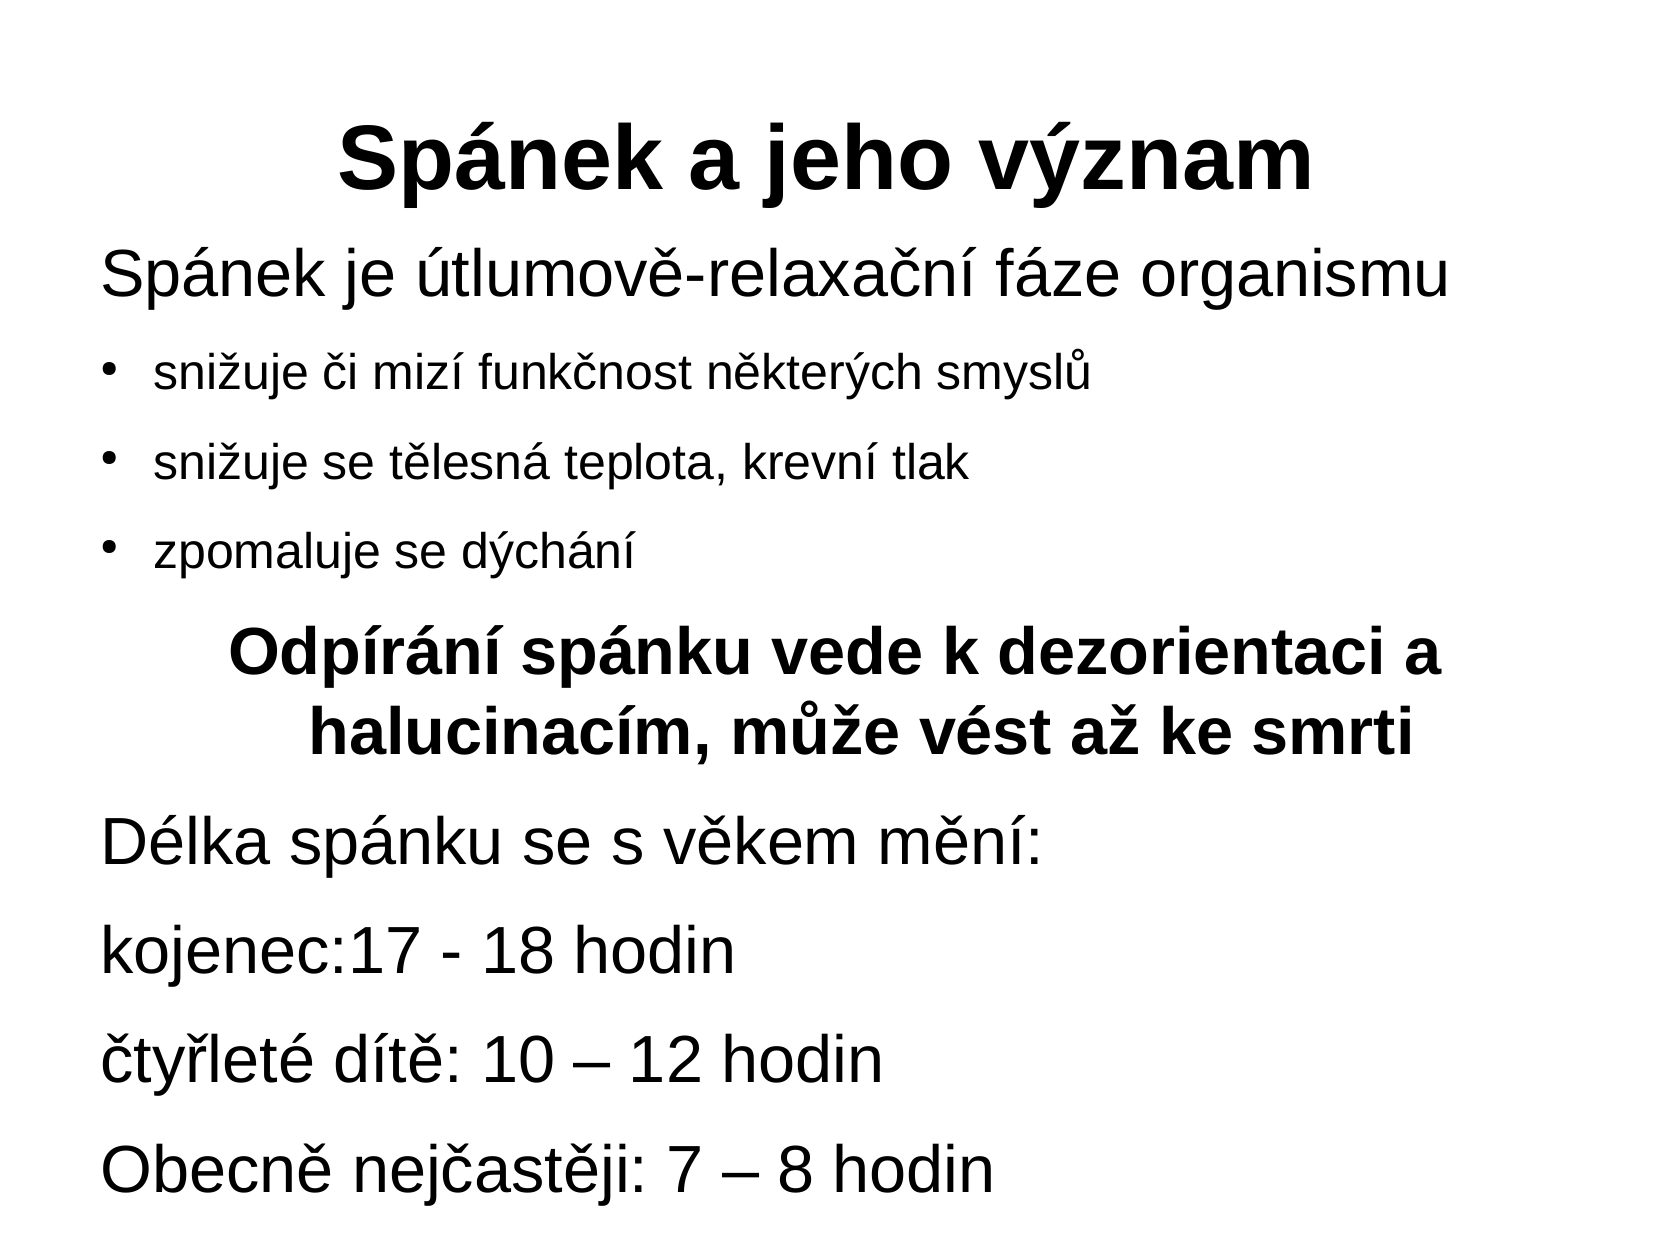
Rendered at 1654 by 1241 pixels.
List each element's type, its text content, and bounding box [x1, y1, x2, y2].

title Spánek a jeho význam [82, 49, 1571, 230]
list Spánek je útlumově-relaxační fáze organismu snižuje či mizí funkčnost některých smyslů snižuje se tělesná teplota, krevní tlak zpomaluje se dýchání Odpírání spánku vede k dezorientaci a halucinacím, může vést až ke smrti Délka spánku se s věkem mění: kojenec:17 - 18 hodin čtyřleté dítě: 10 – 12 hodin Obecně nejčastěji: 7 – 8 hodin [82, 230, 1571, 1241]
